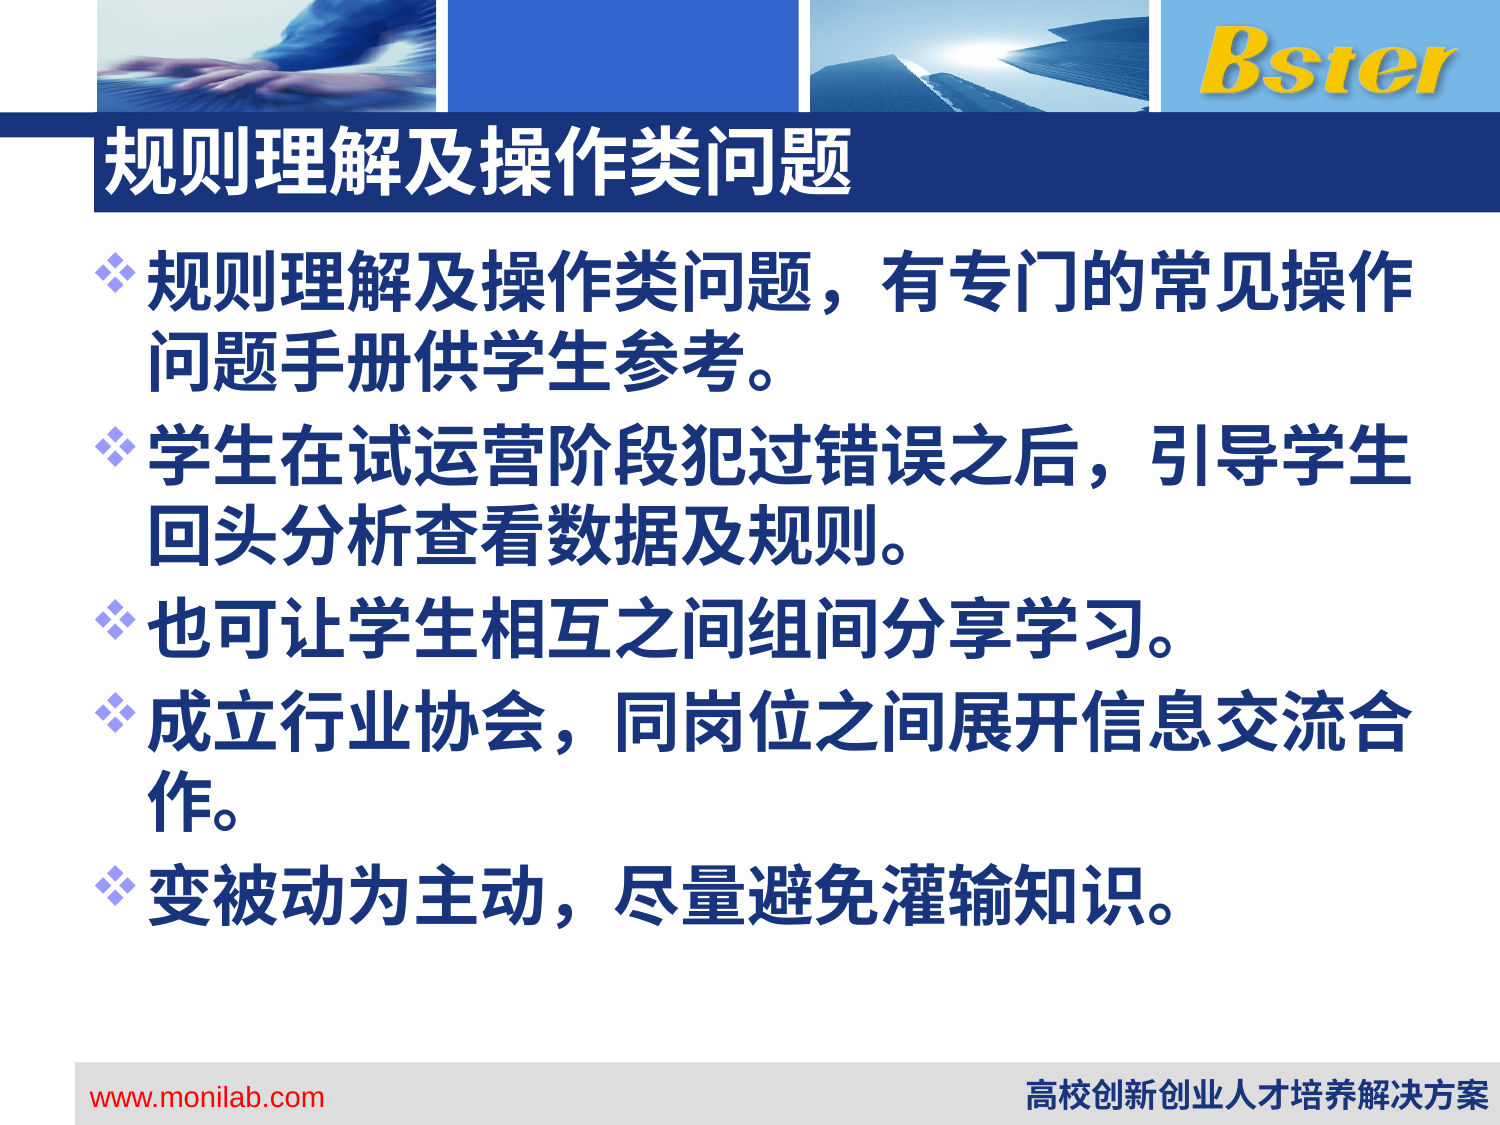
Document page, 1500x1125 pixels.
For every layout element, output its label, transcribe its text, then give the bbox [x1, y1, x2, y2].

title 规则理解及操作类问题 [88, 113, 1369, 206]
list 规则理解及操作类问题，有专门的常见操作问题手册供学生参考。 学生在试运营阶段犯过错误之后，引导学生回头分析查看数据及规则。 也可让学生相互之间组间分享学习。 成立行业协会，同岗位之间展开信息交流合作。 变被动为主动，尽量避免灌输知识。 [74, 232, 1454, 1034]
picture [1199, 26, 1458, 94]
picture [97, 0, 437, 112]
picture [810, 0, 1150, 112]
